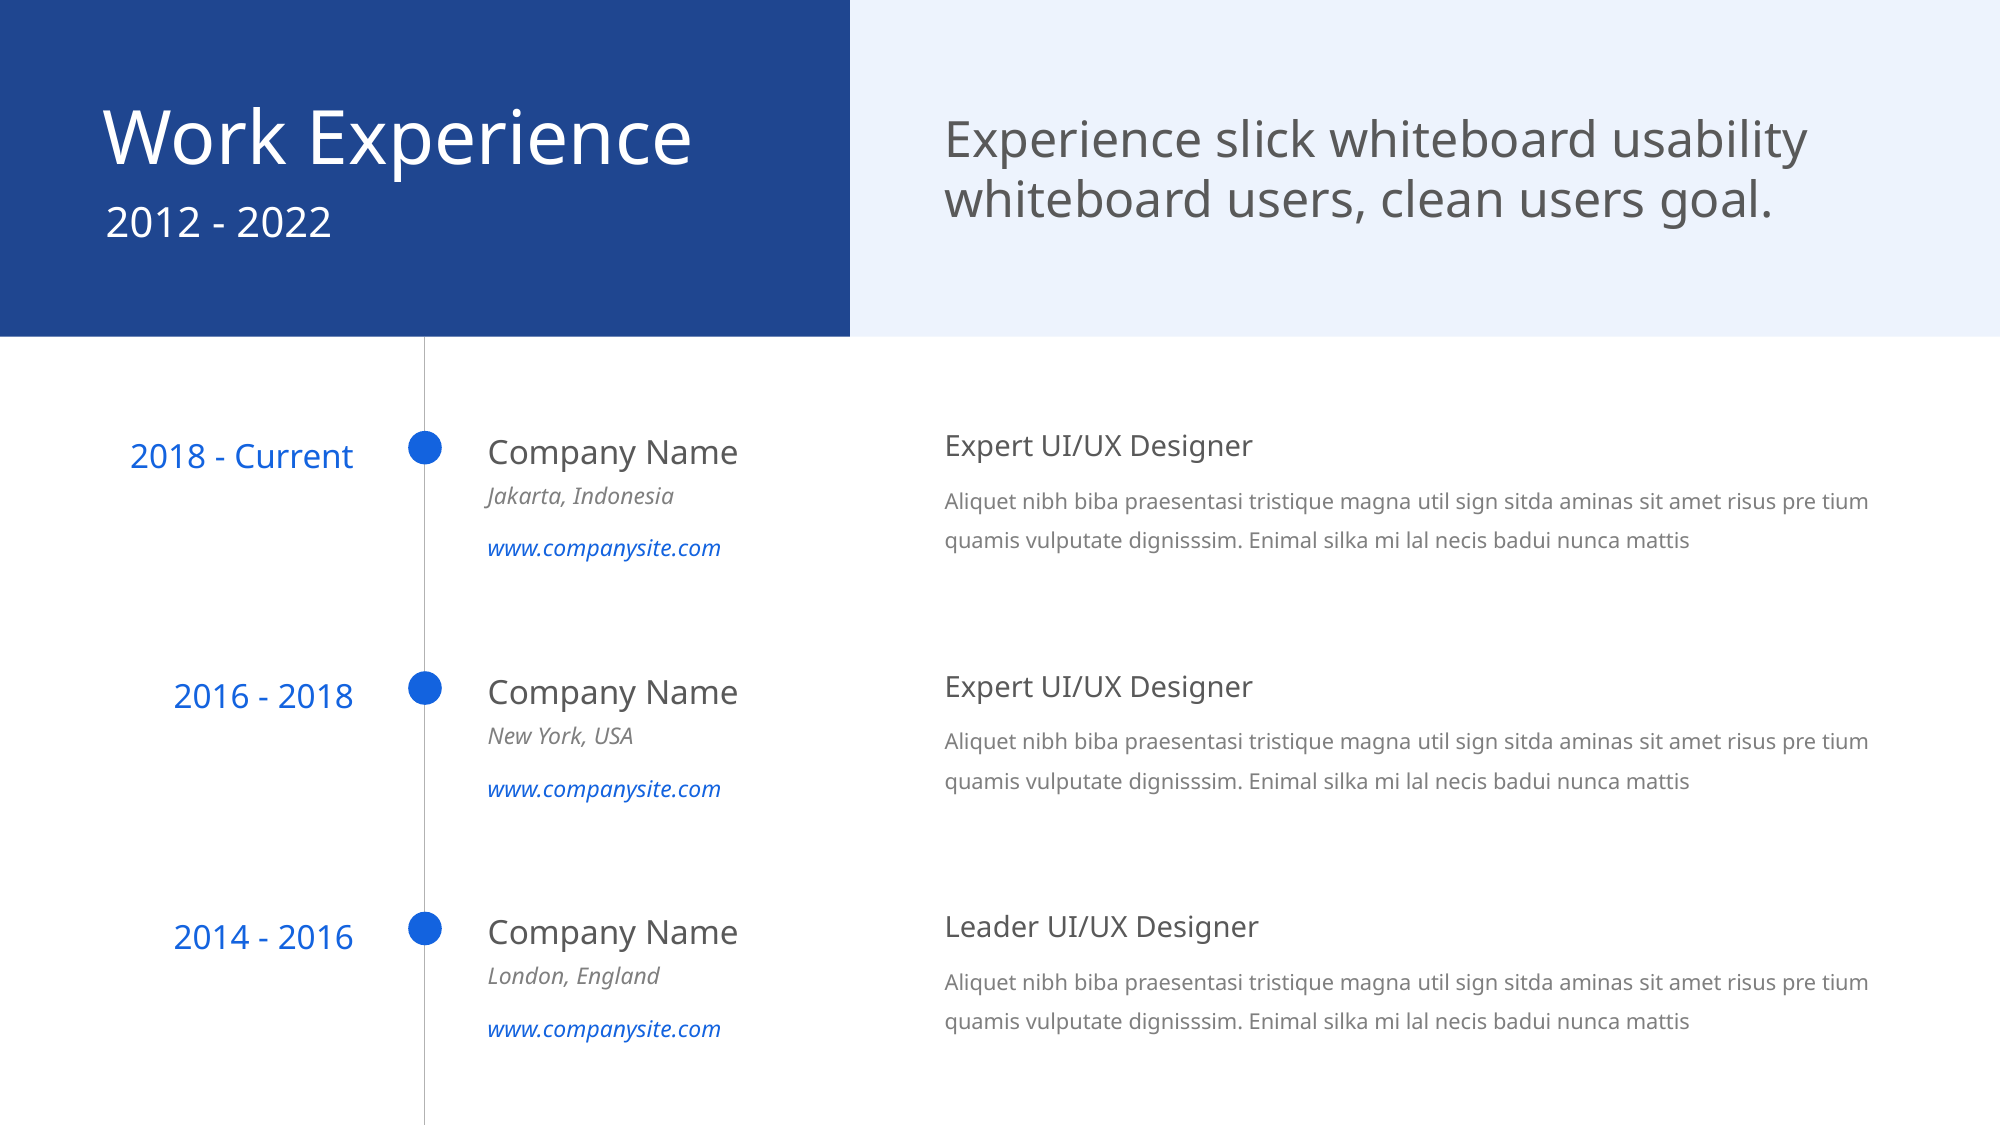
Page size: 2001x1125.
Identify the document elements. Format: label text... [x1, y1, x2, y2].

text_box 2018 - Current [62, 407, 369, 483]
text_box Aliquet nibh biba praesentasi tristique magna util sign sitda aminas sit amet risus pre tium quamis vulputate dignisssim. Enimal silka mi lal necis badui nunca mattis [929, 707, 1908, 801]
text_box 2012 - 2022 [90, 188, 348, 254]
text_box Expert UI/UX Designer [929, 420, 1407, 467]
text_box Company Name [472, 643, 794, 719]
text_box [407, 910, 424, 947]
text_box [426, 429, 443, 466]
text_box Expert UI/UX Designer [929, 660, 1407, 707]
text_box Company Name [472, 403, 794, 479]
text_box Jakarta, Indonesia [472, 460, 726, 512]
text_box [426, 910, 443, 947]
text_box Work Experience [87, 82, 793, 188]
text_box 2014 - 2016 [62, 888, 369, 964]
text_box [0, 0, 851, 338]
text_box [407, 429, 424, 466]
text_box Leader UI/UX Designer [929, 900, 1407, 947]
text_box www.companysite.com [472, 993, 794, 1050]
text_box [851, 0, 2000, 338]
text_box London, England [472, 940, 726, 993]
text_box Experience slick whiteboard usability whiteboard users, clean users goal. [929, 100, 1929, 235]
text_box Company Name [472, 884, 794, 959]
text_box Aliquet nibh biba praesentasi tristique magna util sign sitda aminas sit amet risus pre tium quamis vulputate dignisssim. Enimal silka mi lal necis badui nunca mattis [929, 947, 1908, 1042]
text_box www.companysite.com [472, 753, 794, 810]
text_box Aliquet nibh biba praesentasi tristique magna util sign sitda aminas sit amet risus pre tium quamis vulputate dignisssim. Enimal silka mi lal necis badui nunca mattis [929, 467, 1908, 561]
text_box [426, 670, 443, 706]
text_box New York, USA [472, 700, 726, 753]
text_box www.companysite.com [472, 512, 794, 569]
text_box [407, 670, 424, 706]
text_box 2016 - 2018 [62, 648, 369, 723]
